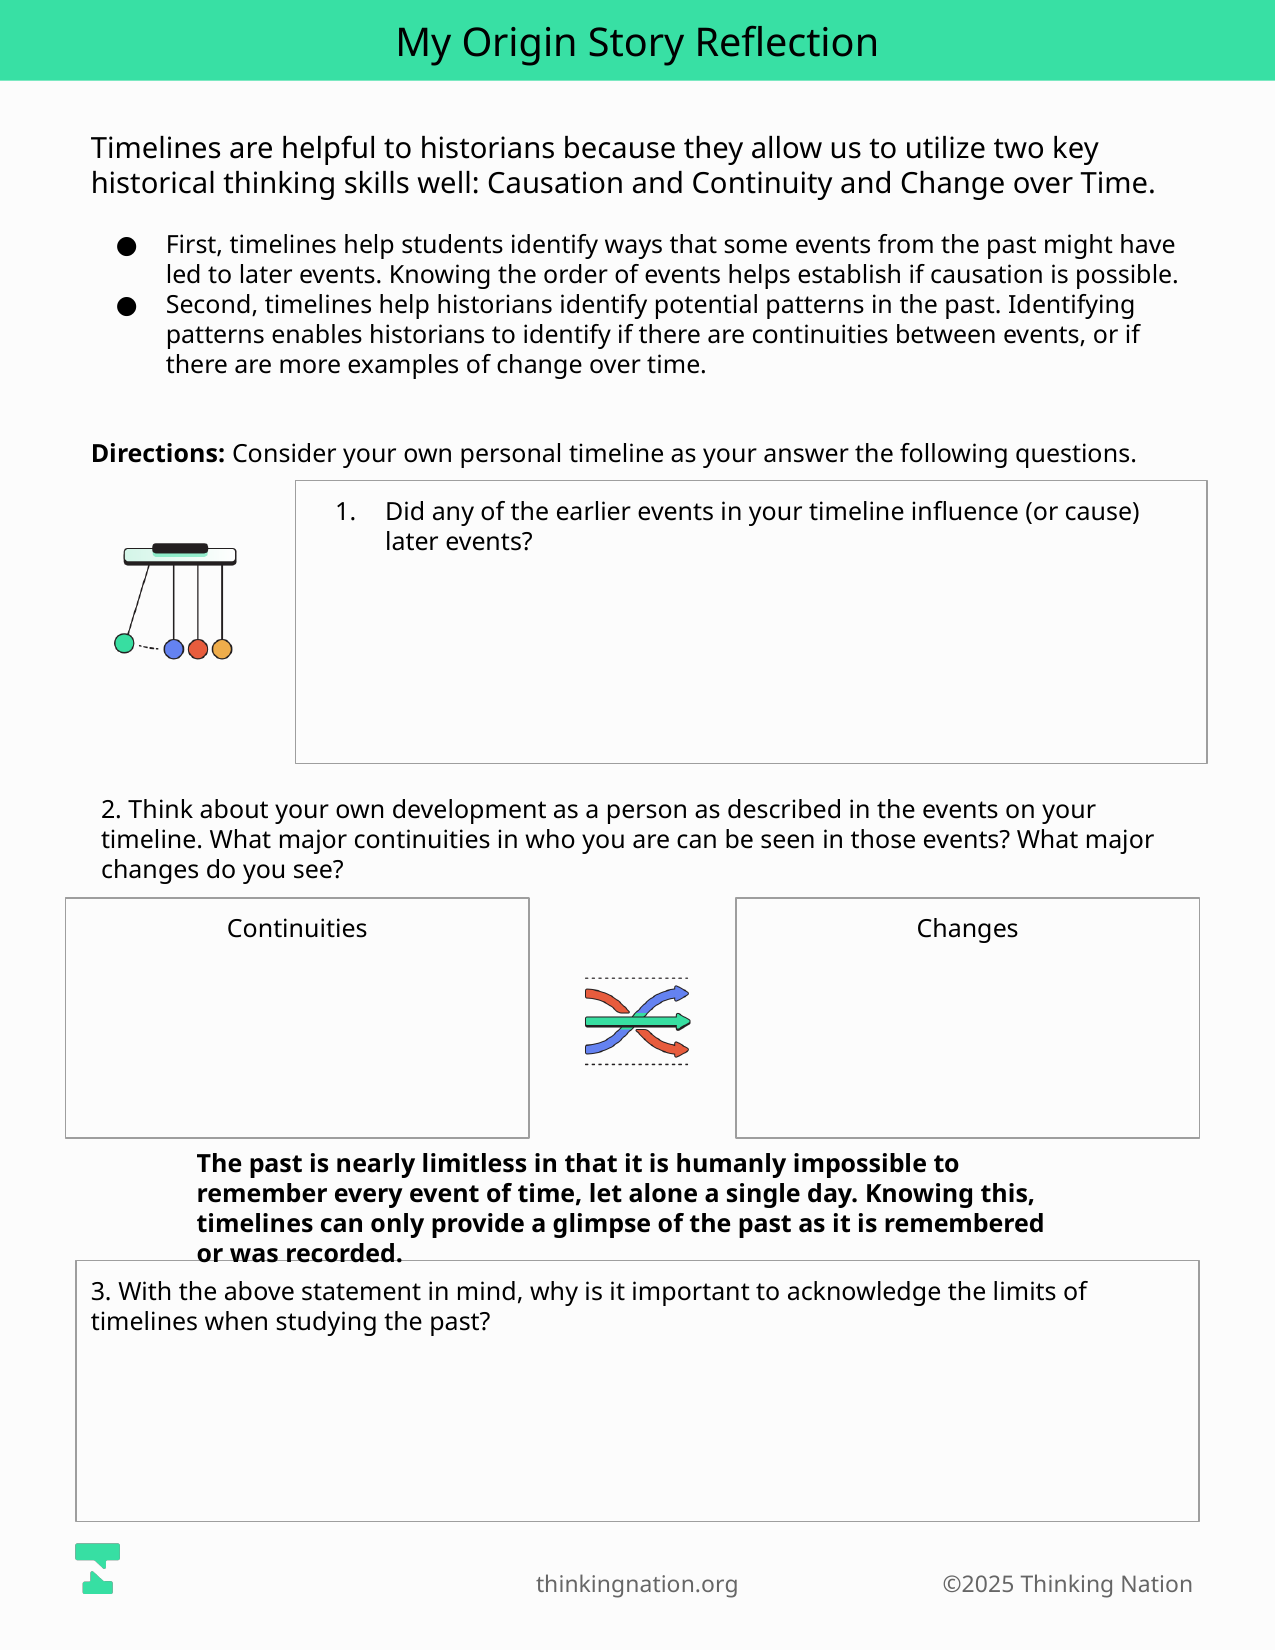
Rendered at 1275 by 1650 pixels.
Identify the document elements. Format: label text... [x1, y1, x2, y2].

text_box 3. With the above statement in mind, why is it important to acknowledge the limits of timelines when studying the past? [75, 1260, 1200, 1522]
text_box Directions: Consider your own personal timeline as your answer the following questions. [75, 422, 1200, 483]
text_box Timelines are helpful to historians because they allow us to utilize two key historical thinking skills well: Causation and Continuity and Change over Time. First, timelines help students identify ways that some events from the past might have led to later events. Knowing the order of events helps establish if causation is possible. Second, timelines help historians identify potential patterns in the past. Identifying patterns enables historians to identify if there are continuities between events, or if there are more examples of change over time. [75, 113, 1200, 394]
picture [62, 1533, 133, 1604]
text_box ©2025 Thinking Nation [907, 1553, 1210, 1605]
text_box My Origin Story Reflection [0, 0, 1275, 81]
text_box Continuities [65, 897, 530, 1139]
text_box The past is nearly limitless in that it is humanly impossible to remember every event of time, let alone a single day. Knowing this, timelines can only provide a glimpse of the past as it is remembered or was recorded. [181, 1132, 1094, 1283]
text_box 2. Think about your own development as a person as described in the events on your timeline. What major continuities in who you are can be seen in those events? What major changes do you see? [85, 778, 1210, 899]
text_box Changes [736, 897, 1200, 1139]
picture [569, 953, 706, 1089]
text_box Did any of the earlier events in your timeline influence (or cause) later events? [295, 480, 1207, 764]
text_box thinkingnation.org [486, 1553, 789, 1605]
picture [88, 513, 262, 688]
